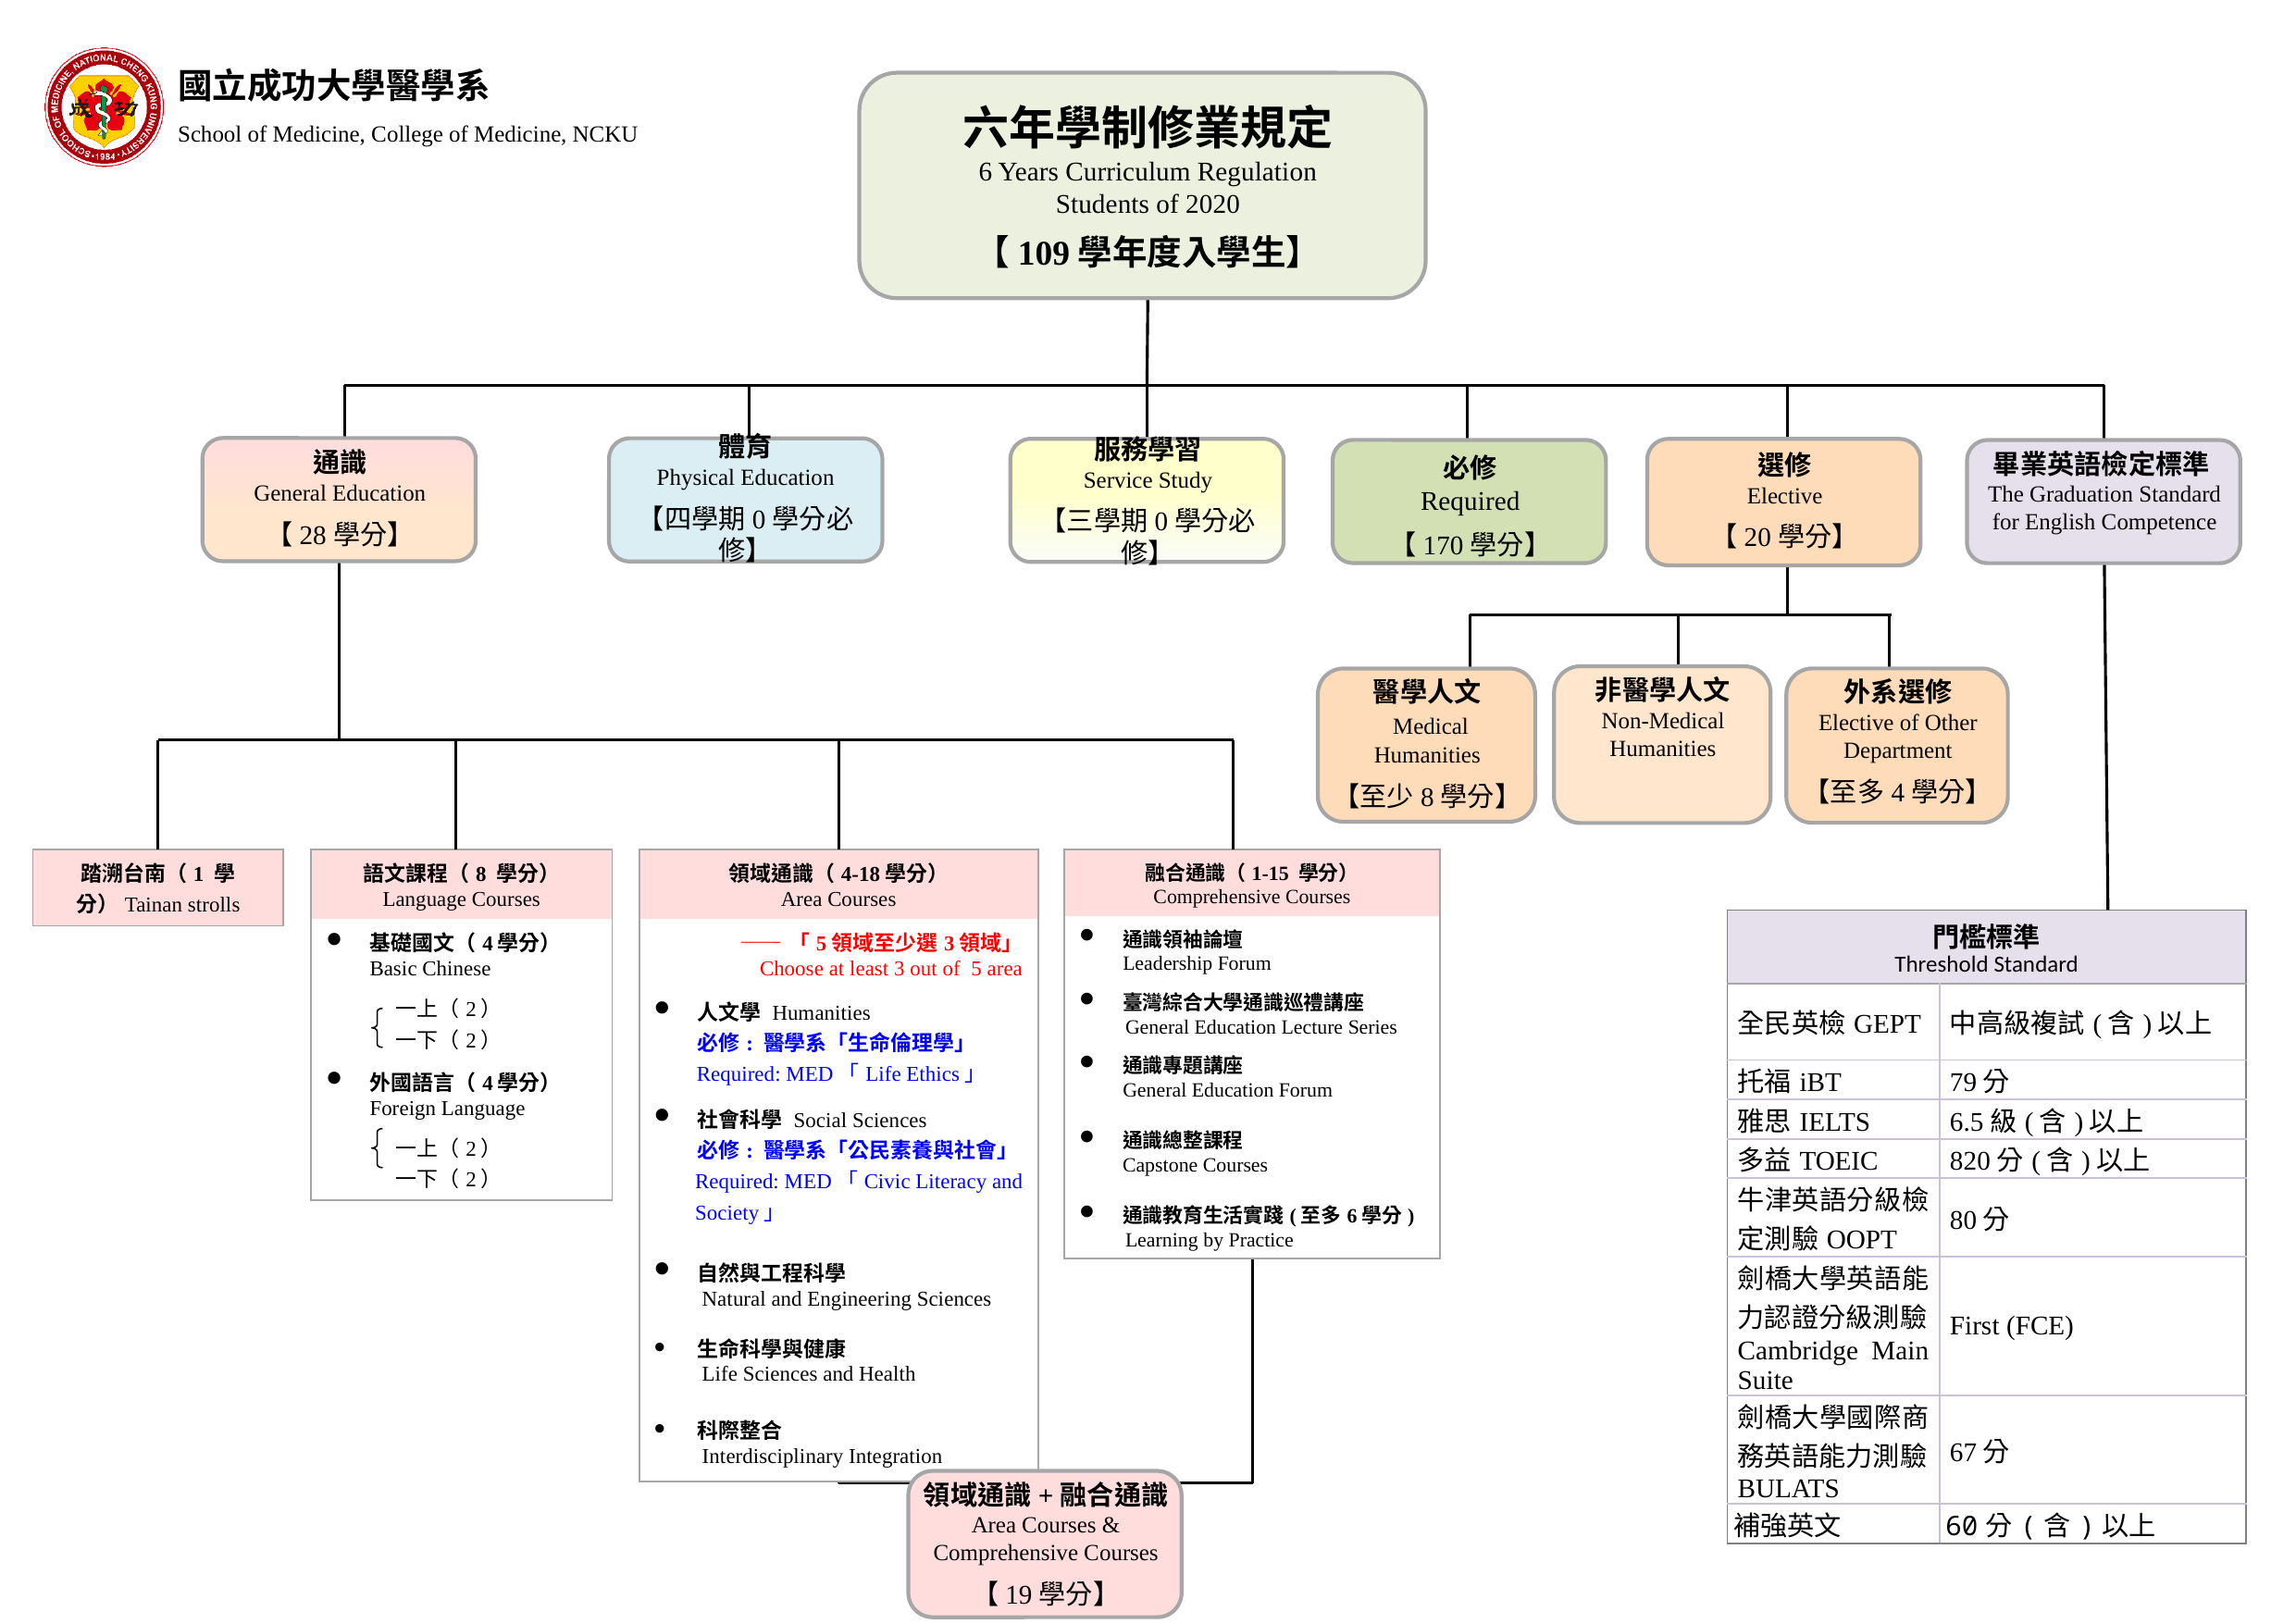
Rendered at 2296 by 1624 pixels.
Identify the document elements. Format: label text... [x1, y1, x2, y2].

table_cell 托福iBT [1728, 1060, 1939, 1098]
table_header 融合通識（1-15 學分） Comprehensive Courses [1065, 850, 1439, 916]
table_cell 6.5級(含)以上 [1941, 1100, 2245, 1138]
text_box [202, 438, 478, 562]
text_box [1332, 440, 1607, 568]
table_cell First (FCE) [1941, 1258, 2245, 1395]
text_box School of Medicine, College of Medicine, NCKU [169, 112, 689, 154]
table_cell 人文學 Humanities 必修: 醫學系「生命倫理學」 Required: MED「Life Ethics」 [640, 988, 1037, 1096]
table_header 踏溯台南（1 學分）Tainan strolls [33, 850, 282, 925]
table_cell 通識領袖論壇 Leadership Forum 臺灣綜合大學通識巡禮講座 General Education Lecture Series 通識專題講座 General Education Forum 通識總整課程 Capstone Courses 通識教育生活實踐(至多6學分) Learning by Practice [1065, 916, 1439, 1258]
table_cell 牛津英語分級檢定測驗OOPT [1728, 1179, 1939, 1256]
text_box [370, 1007, 383, 1048]
picture [43, 45, 165, 167]
table_header 門檻標準 Threshold Standard [1728, 911, 2245, 983]
table_cell 多益TOEIC [1728, 1140, 1939, 1177]
text_box 國立成功大學醫學系 [169, 56, 558, 112]
table_cell 60分(含)以上 [1941, 1505, 2245, 1543]
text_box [859, 72, 1432, 299]
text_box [1646, 439, 1922, 566]
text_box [1967, 440, 2242, 564]
table_cell 67分 [1941, 1396, 2245, 1503]
table_cell 雅思IELTS [1728, 1100, 1939, 1138]
text_box [370, 1127, 383, 1169]
table_header 領域通識（4-18學分） Area Courses [640, 850, 1037, 919]
table_cell 補強英文 [1728, 1505, 1939, 1543]
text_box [1554, 665, 1772, 824]
table_cell 科際整合 Interdisciplinary Integration [640, 1400, 941, 1481]
table_cell 自然與工程科學 Natural and Engineering Sciences [640, 1233, 941, 1318]
table_cell 劍橋大學英語能力認證分級測驗Cambridge Main Suite [1728, 1258, 1939, 1395]
table_cell 79分 [1941, 1060, 2245, 1098]
table_cell 820分(含)以上 [1941, 1140, 2245, 1177]
table_cell 基礎國文（4學分） Basic Chinese 一上（2） 一下（2） 外國語言（4學分） Foreign Language 一上（2） 一下（2） [312, 919, 612, 1199]
table_cell 全民英檢GEPT [1728, 985, 1939, 1060]
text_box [946, 1131, 1145, 1469]
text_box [1010, 438, 1285, 564]
table_cell 生命科學與健康 Life Sciences and Health [640, 1318, 941, 1400]
table_header 語文課程（8 學分） Language Courses [312, 850, 612, 919]
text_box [608, 438, 883, 562]
table_cell ——「5領域至少選3領域」 Choose at least 3 out of 5 area [640, 919, 1037, 988]
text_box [1317, 668, 1536, 825]
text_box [2104, 570, 2108, 911]
table_cell 80分 [1941, 1179, 2245, 1256]
table_cell 劍橋大學國際商務英語能力測驗BULATS [1728, 1396, 1939, 1503]
table_cell 中高級複試(含)以上 [1941, 985, 2245, 1060]
table_cell 社會科學 Social Sciences 必修: 醫學系「公民素養與社會」 Required: MED「Civic Literacy and Society」 [640, 1096, 1037, 1233]
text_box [908, 1470, 1184, 1624]
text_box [1786, 668, 2009, 849]
